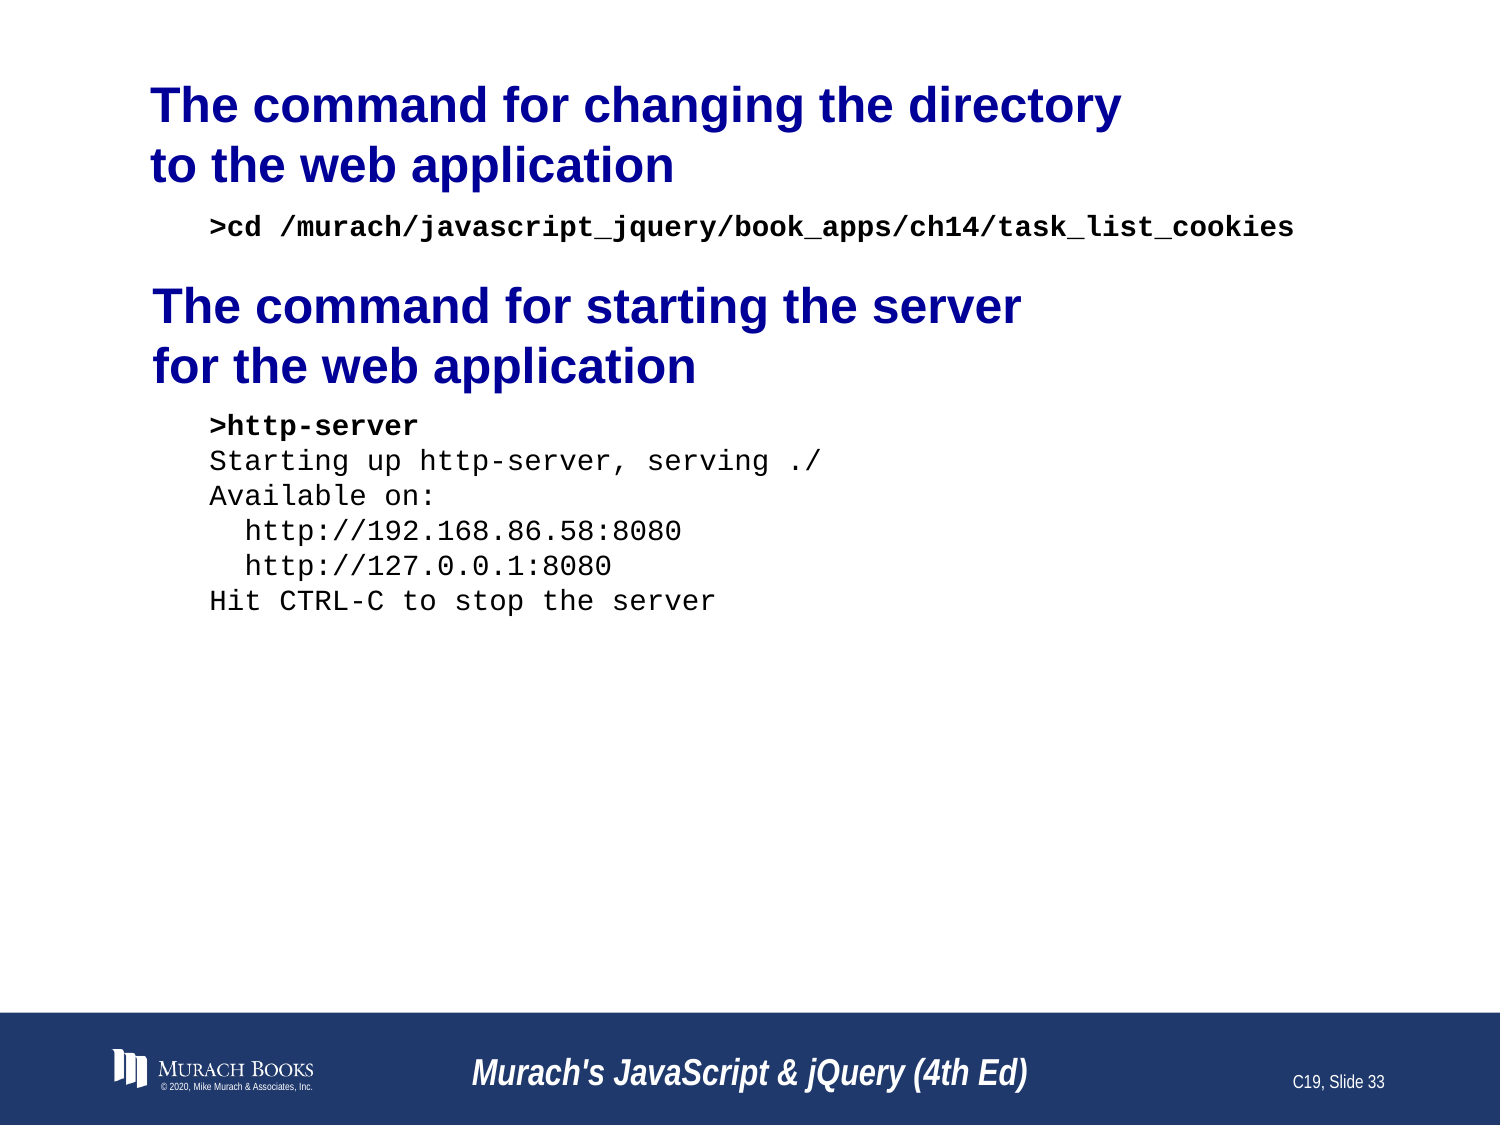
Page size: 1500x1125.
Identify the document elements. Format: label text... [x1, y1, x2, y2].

list >cd /murach/javascript_jquery/book_apps/ch14/task_list_cookies The command for starting the server for the web application >http-server Starting up http-server, serving ./ Available on: http://192.168.86.58:8080 http://127.0.0.1:8080 Hit CTRL-C to stop the server [137, 200, 1350, 1000]
title The command for changing the directory to the web application [150, 72, 1350, 194]
slide_number Murach's JavaScript & jQuery (4th Ed) [463, 1025, 1050, 1100]
slide_number C19, Slide 33 [1087, 1025, 1400, 1100]
footer © 2020, Mike Murach & Associates, Inc. [12, 1025, 463, 1100]
